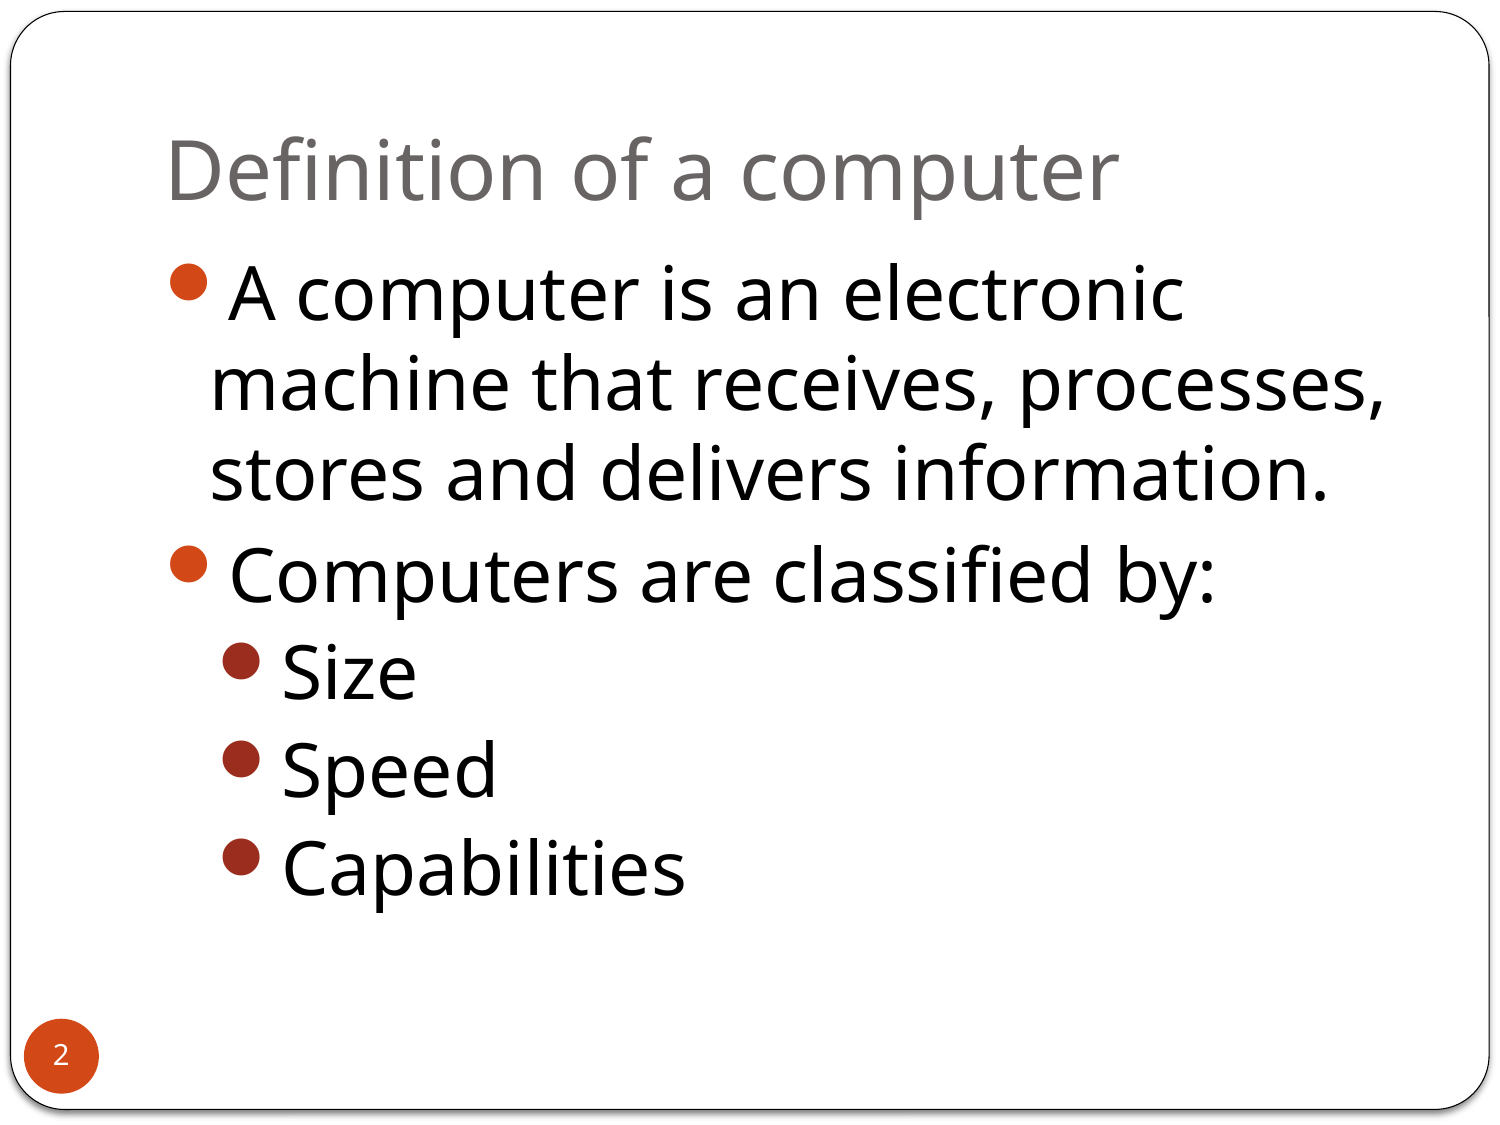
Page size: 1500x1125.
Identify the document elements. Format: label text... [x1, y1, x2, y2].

title Definition of a computer [150, 45, 1425, 233]
list A computer is an electronic machine that receives, processes, stores and delivers information. Computers are classified by: Size Speed Capabilities [150, 237, 1425, 988]
slide_number 2 [23, 1018, 99, 1094]
